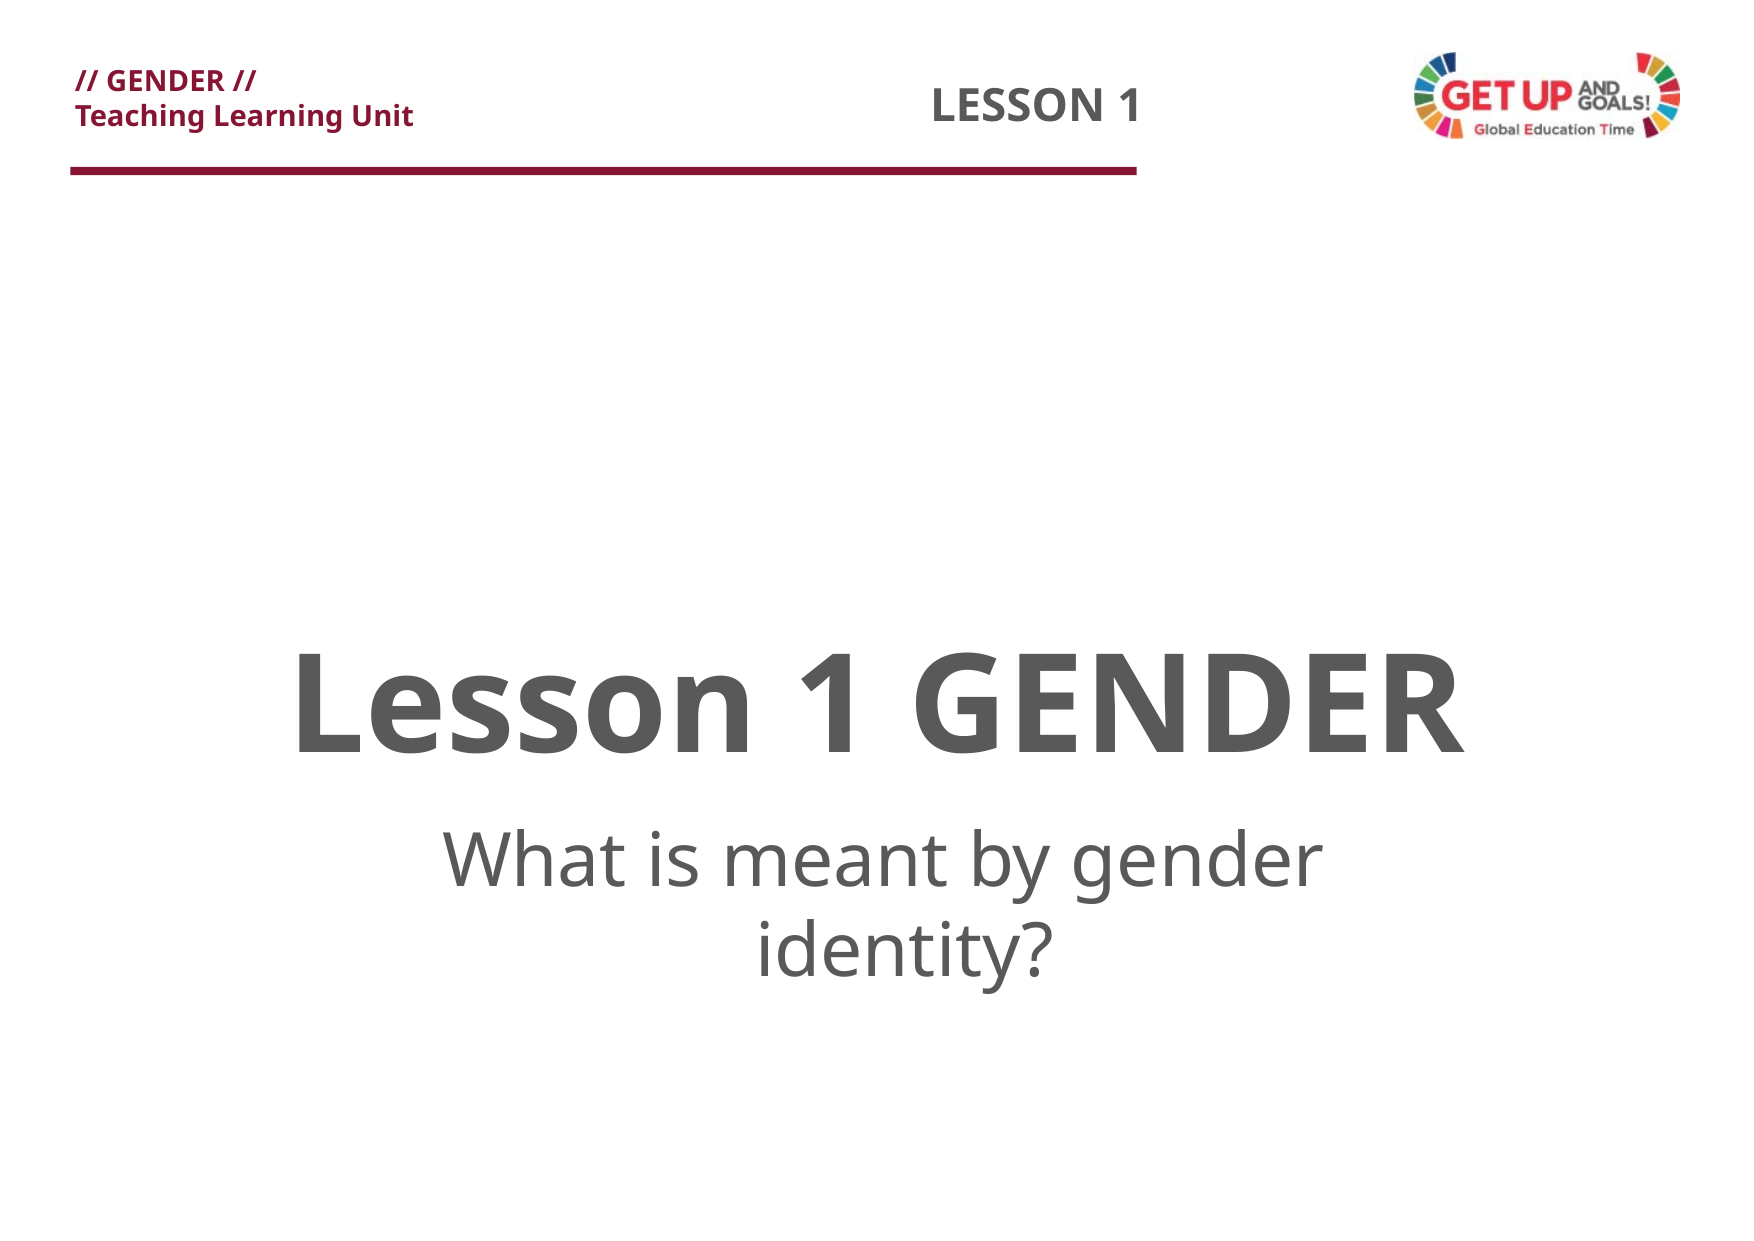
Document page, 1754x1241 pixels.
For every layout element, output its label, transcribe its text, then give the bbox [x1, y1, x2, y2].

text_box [59, 47, 1680, 176]
title Lesson 1 GENDER [59, 304, 1695, 799]
subtitle What is meant by gender identity? [298, 702, 1456, 946]
